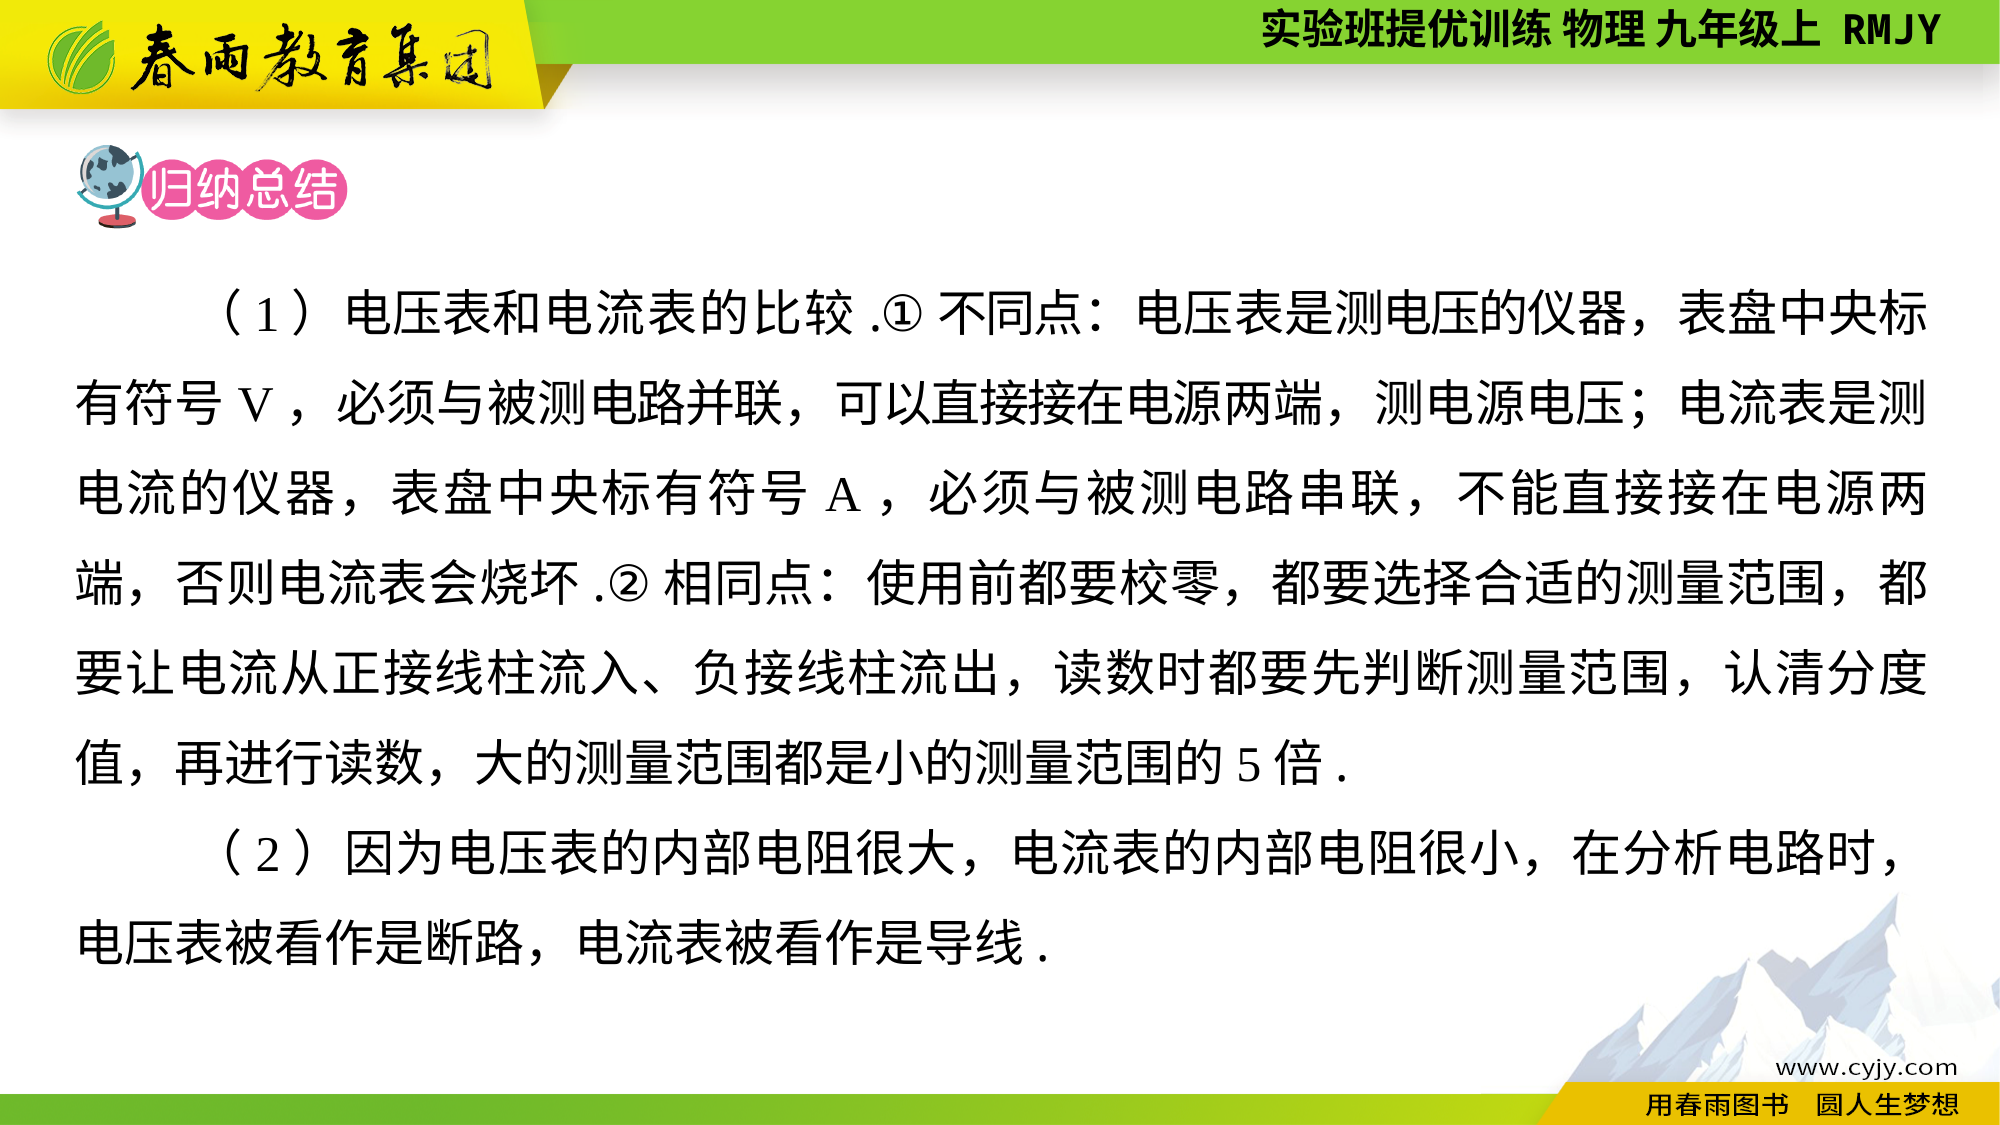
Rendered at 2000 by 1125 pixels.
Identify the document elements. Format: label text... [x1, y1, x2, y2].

picture [0, 0, 2000, 1125]
list （1）电压表和电流表的比较.①不同点：电压表是测电压的仪器，表盘中央标有符号V，必须与被测电路并联，可以直接接在电源两端，测电源电压；电流表是测电流的仪器，表盘中央标有符号A，必须与被测电路串联，不能直接接在电源两端，否则电流表会烧坏.②相同点：使用前都要校零，都要选择合适的测量范围，都要让电流从正接线柱流入、负接线柱流出，读数时都要先判断测量范围，认清分度值，再进行读数，大的测量范围都是小的测量范围的5倍. （2）因为电压表的内部电阻很大，电流表的内部电阻很小，在分析电路时，电压表被看作是断路，电流表被看作是导线. [59, 243, 1944, 986]
